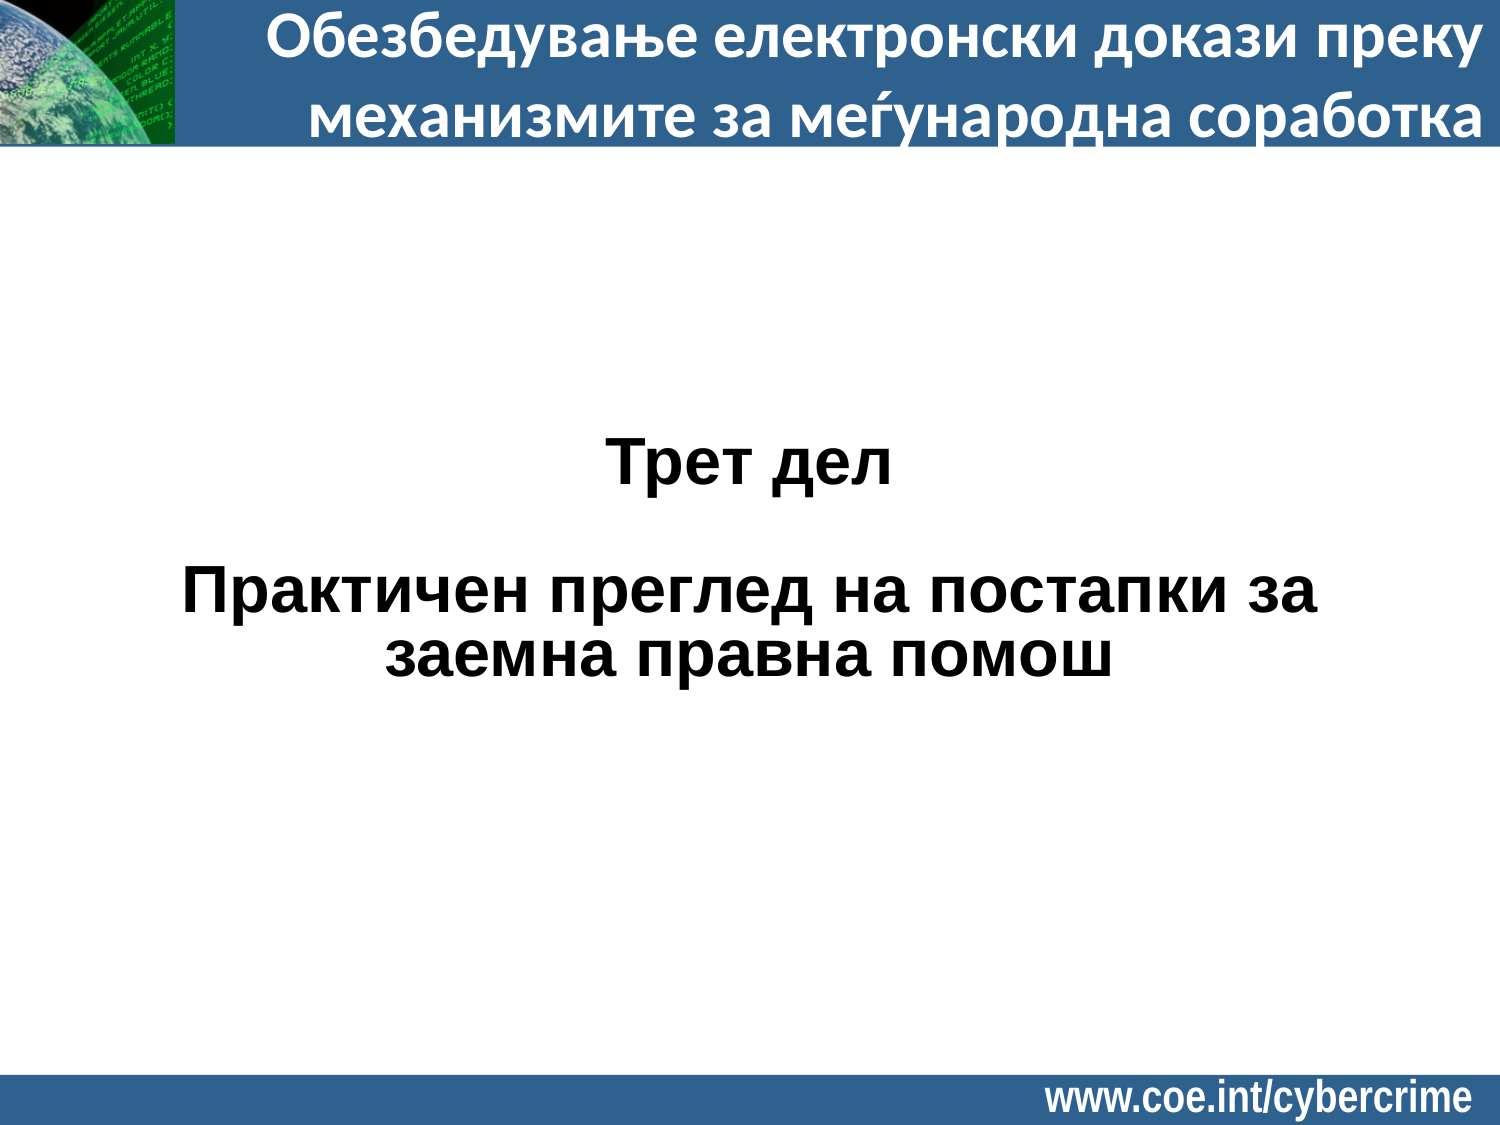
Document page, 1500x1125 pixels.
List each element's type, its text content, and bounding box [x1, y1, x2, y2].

text_box Обезбедување електронски докази преку механизмите за меѓународна соработка [177, 0, 1500, 149]
picture [0, 0, 175, 144]
text_box [0, 1073, 1030, 1125]
text_box www.coe.int/cybercrime [1030, 1059, 1500, 1125]
text_box Трет дел Практичен преглед на постапки за заемна правна помош [50, 425, 1450, 697]
